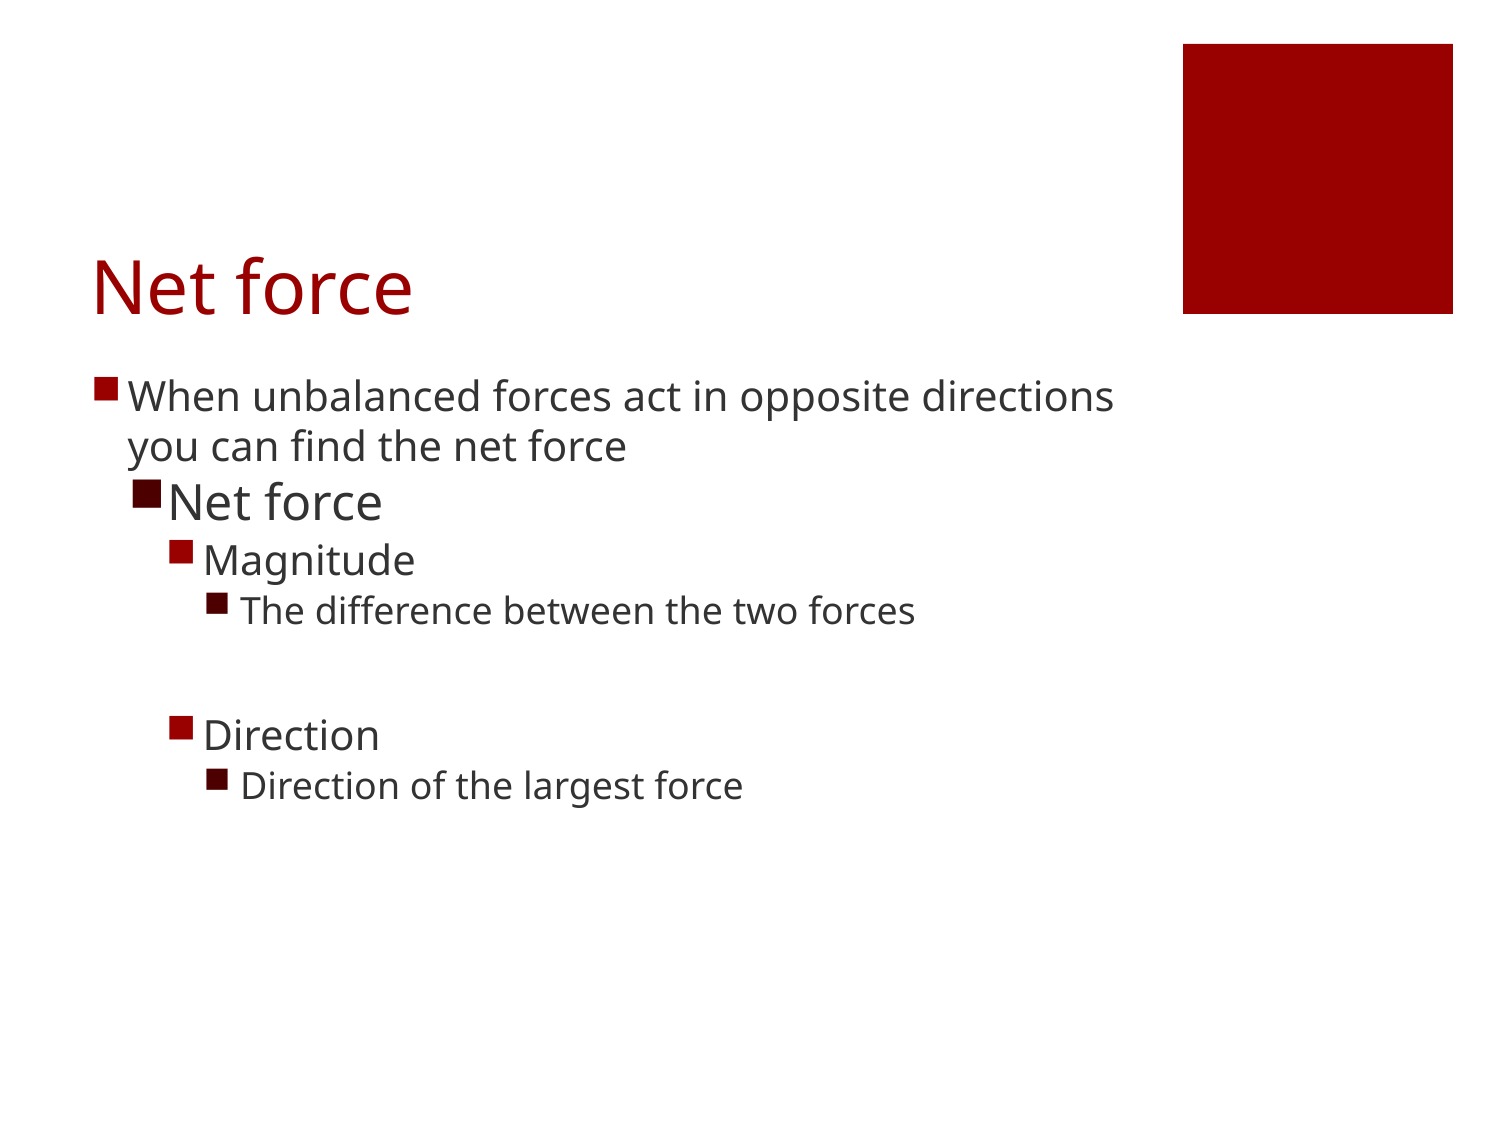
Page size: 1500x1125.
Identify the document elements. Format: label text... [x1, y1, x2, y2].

title Net force [75, 149, 1143, 338]
list When unbalanced forces act in opposite directions you can find the net force Net force Magnitude The difference between the two forces Direction Direction of the largest force [75, 362, 1143, 1005]
